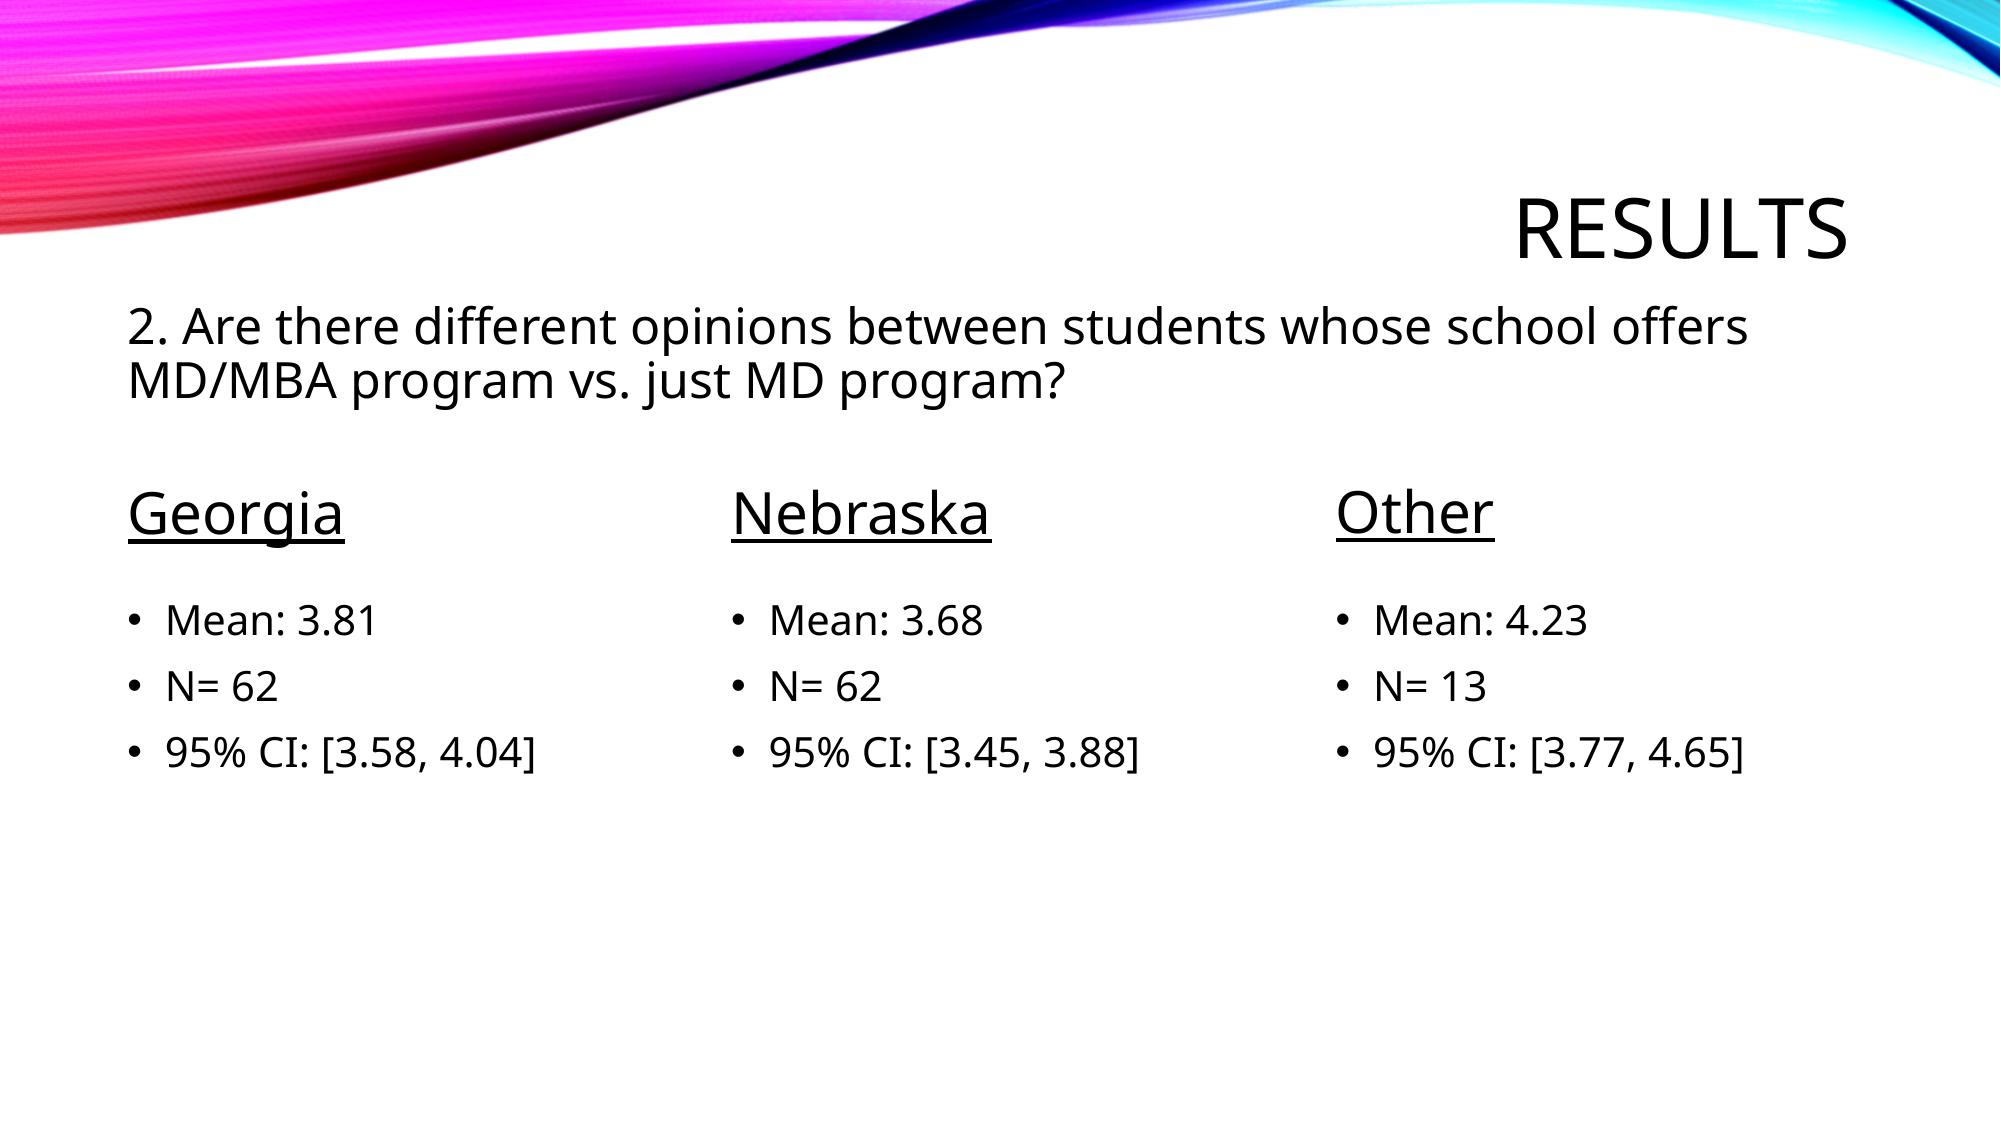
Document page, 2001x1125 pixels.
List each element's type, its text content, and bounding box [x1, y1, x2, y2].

text_box Mean: 3.81 N= 62 95% CI: [3.58, 4.04] [112, 592, 680, 1125]
text_box Georgia [112, 477, 680, 579]
picture [1890, 0, 2000, 75]
text_box Mean: 4.23 N= 13 95% CI: [3.77, 4.65] [1320, 592, 1888, 1125]
text_box Other [1320, 475, 1888, 579]
title Results [474, 125, 1888, 293]
picture [1910, 0, 2000, 45]
picture [0, 0, 2000, 237]
text_box Mean: 3.68 N= 62 95% CI: [3.45, 3.88] [716, 592, 1284, 1125]
text_box 2. Are there different opinions between students whose school offers MD/MBA program vs. just MD program? [112, 293, 1888, 959]
text_box Nebraska [716, 476, 1284, 580]
